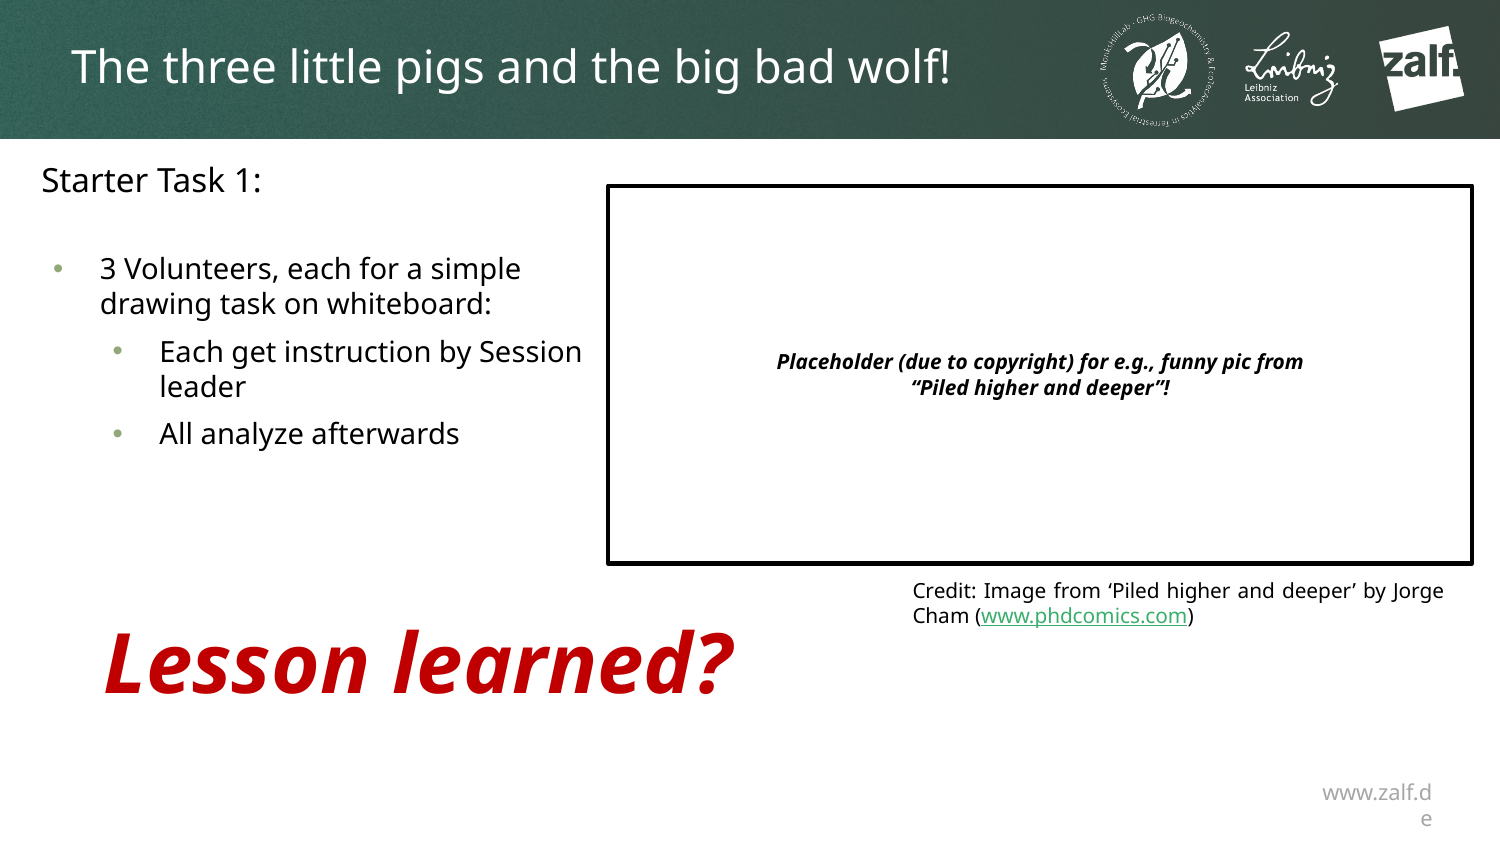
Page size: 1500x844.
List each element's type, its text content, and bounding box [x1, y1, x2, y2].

text_box Credit: Image from ‘Piled higher and deeper’ by Jorge Cham (www.phdcomics.com) [897, 572, 1459, 638]
picture [0, 0, 1500, 139]
list Starter Task 1: [41, 158, 1001, 231]
list The three little pigs and the big bad wolf! [71, 47, 1094, 94]
list 3 Volunteers, each for a simple drawing task on whiteboard: Each get instruction by Session leader All analyze afterwards [53, 250, 602, 323]
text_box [608, 185, 1473, 564]
list Lesson learned? [82, 610, 768, 682]
